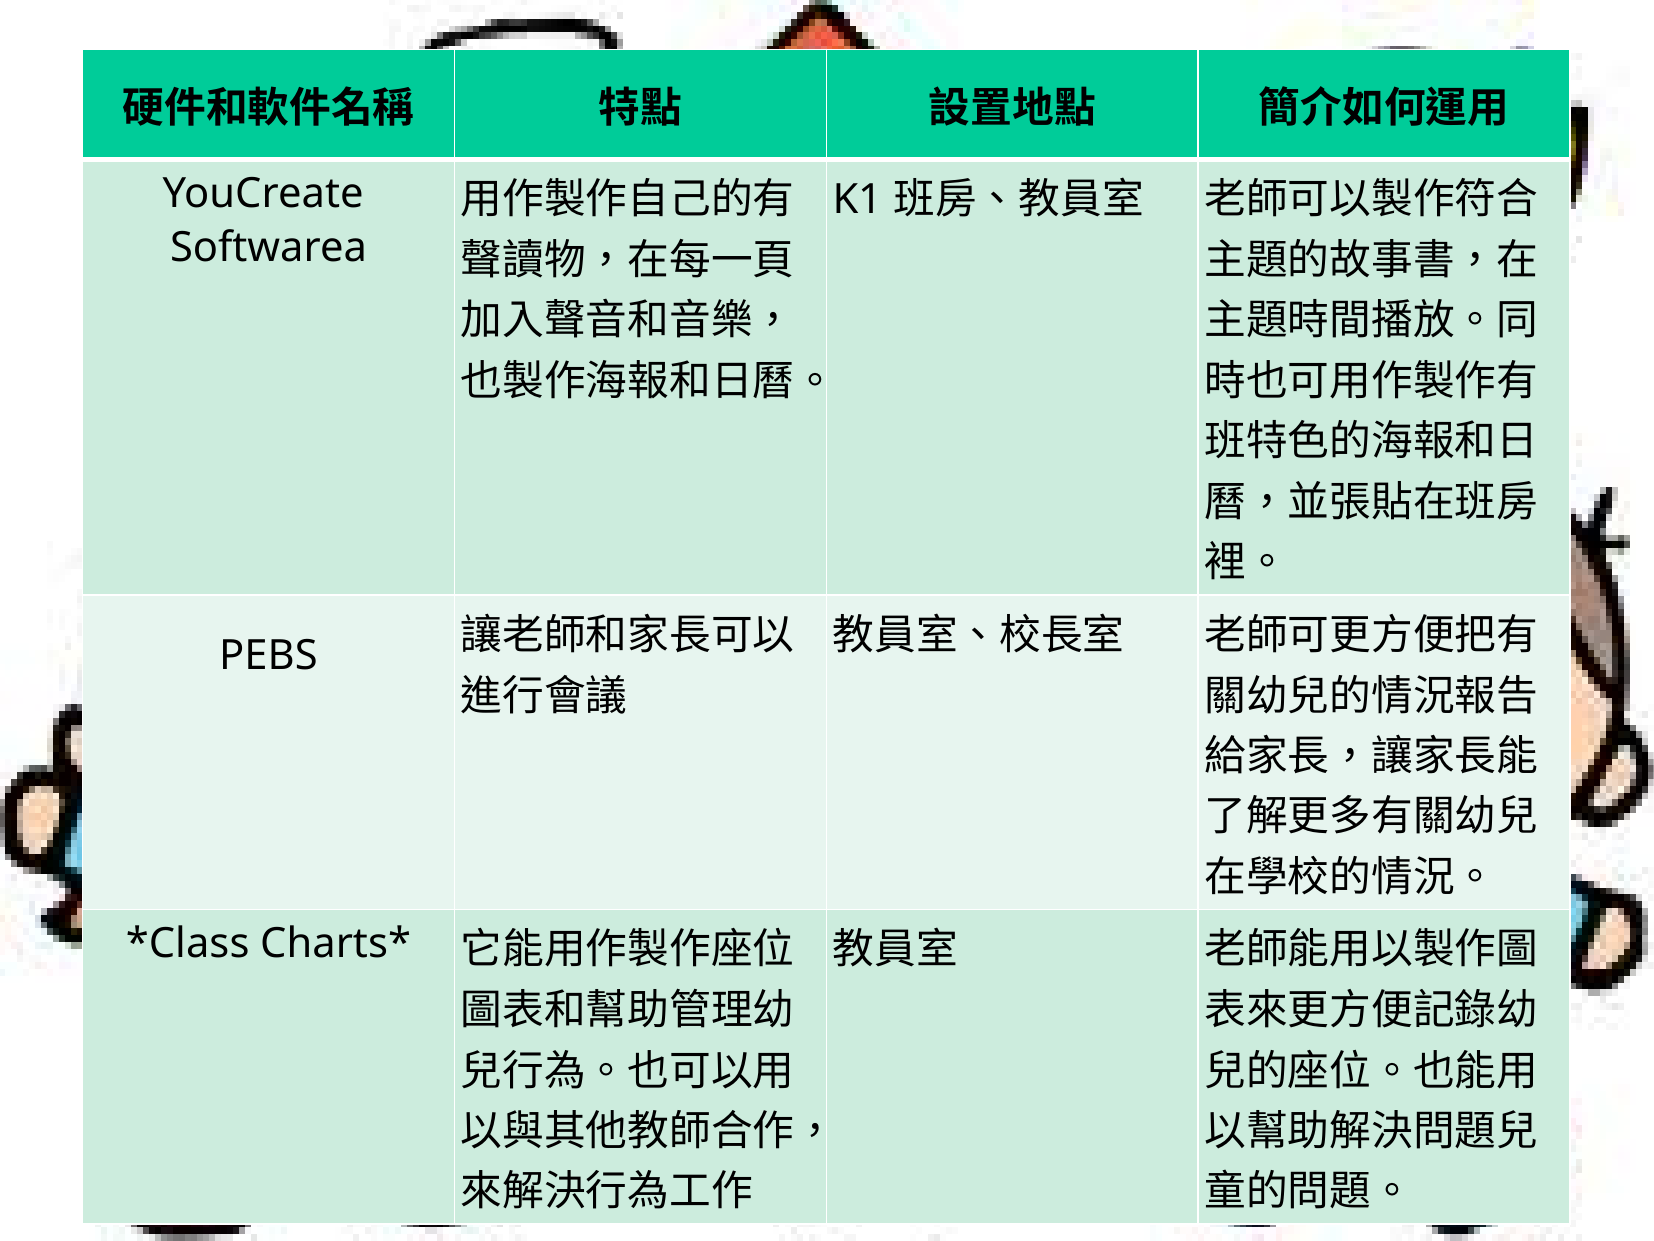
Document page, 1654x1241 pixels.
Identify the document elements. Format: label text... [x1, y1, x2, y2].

table_header 簡介如何運用 [1199, 50, 1569, 157]
table_cell 老師能用以製作圖表來更方便記錄幼兒的座位。也能用以幫助解決問題兒童的問題。 [1199, 910, 1569, 1223]
table_cell PEBS [83, 596, 454, 909]
table_header 特點 [455, 50, 826, 157]
table_cell 教員室、校長室 [827, 596, 1197, 909]
table_cell 教員室 [827, 910, 1197, 1223]
table_header 設置地點 [827, 50, 1197, 157]
table_cell 老師可以製作符合主題的故事書，在主題時間播放。同時也可用作製作有班特色的海報和日曆，並張貼在班房裡。 [1199, 162, 1569, 594]
table_cell 用作製作自己的有聲讀物，在每一頁加入聲音和音樂，也製作海報和日曆。 [455, 162, 826, 594]
table_header 硬件和軟件名稱 [83, 50, 454, 157]
table_cell 它能用作製作座位圖表和幫助管理幼兒行為。也可以用以與其他教師合作，來解決行為工作 [455, 910, 826, 1223]
table_cell K1班房、教員室 [827, 162, 1197, 594]
table_cell YouCreate Softwarea [83, 162, 454, 594]
table_cell 讓老師和家長可以進行會議 [455, 596, 826, 909]
table_cell 老師可更方便把有關幼兒的情況報告給家長，讓家長能了解更多有關幼兒在學校的情況。 [1199, 596, 1569, 909]
table_cell *Class Charts* [83, 910, 454, 1223]
picture [0, 0, 1654, 1241]
